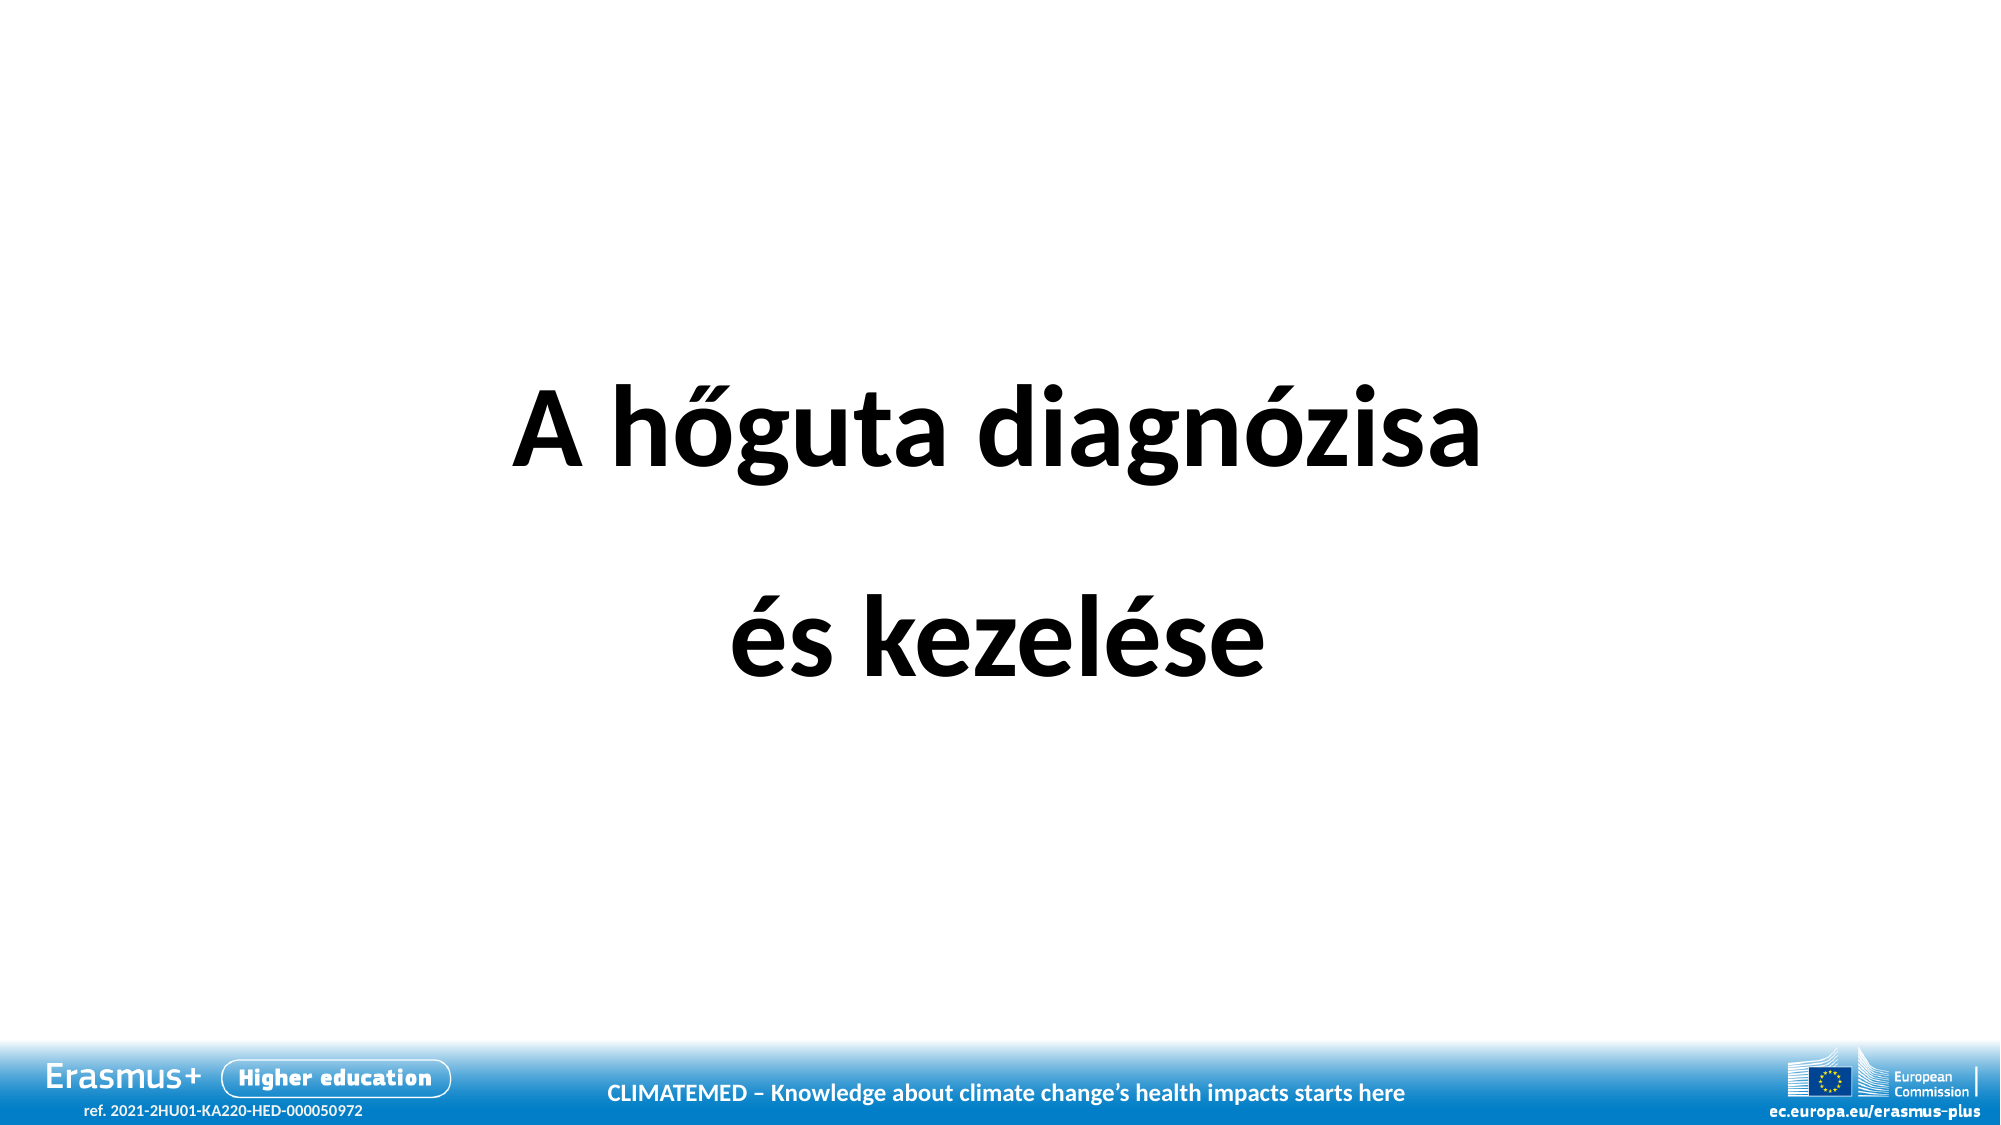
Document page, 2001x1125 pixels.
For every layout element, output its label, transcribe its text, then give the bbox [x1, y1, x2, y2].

title A hőguta diagnózisa és kezelése [136, 280, 1862, 700]
picture [0, 899, 2000, 1125]
